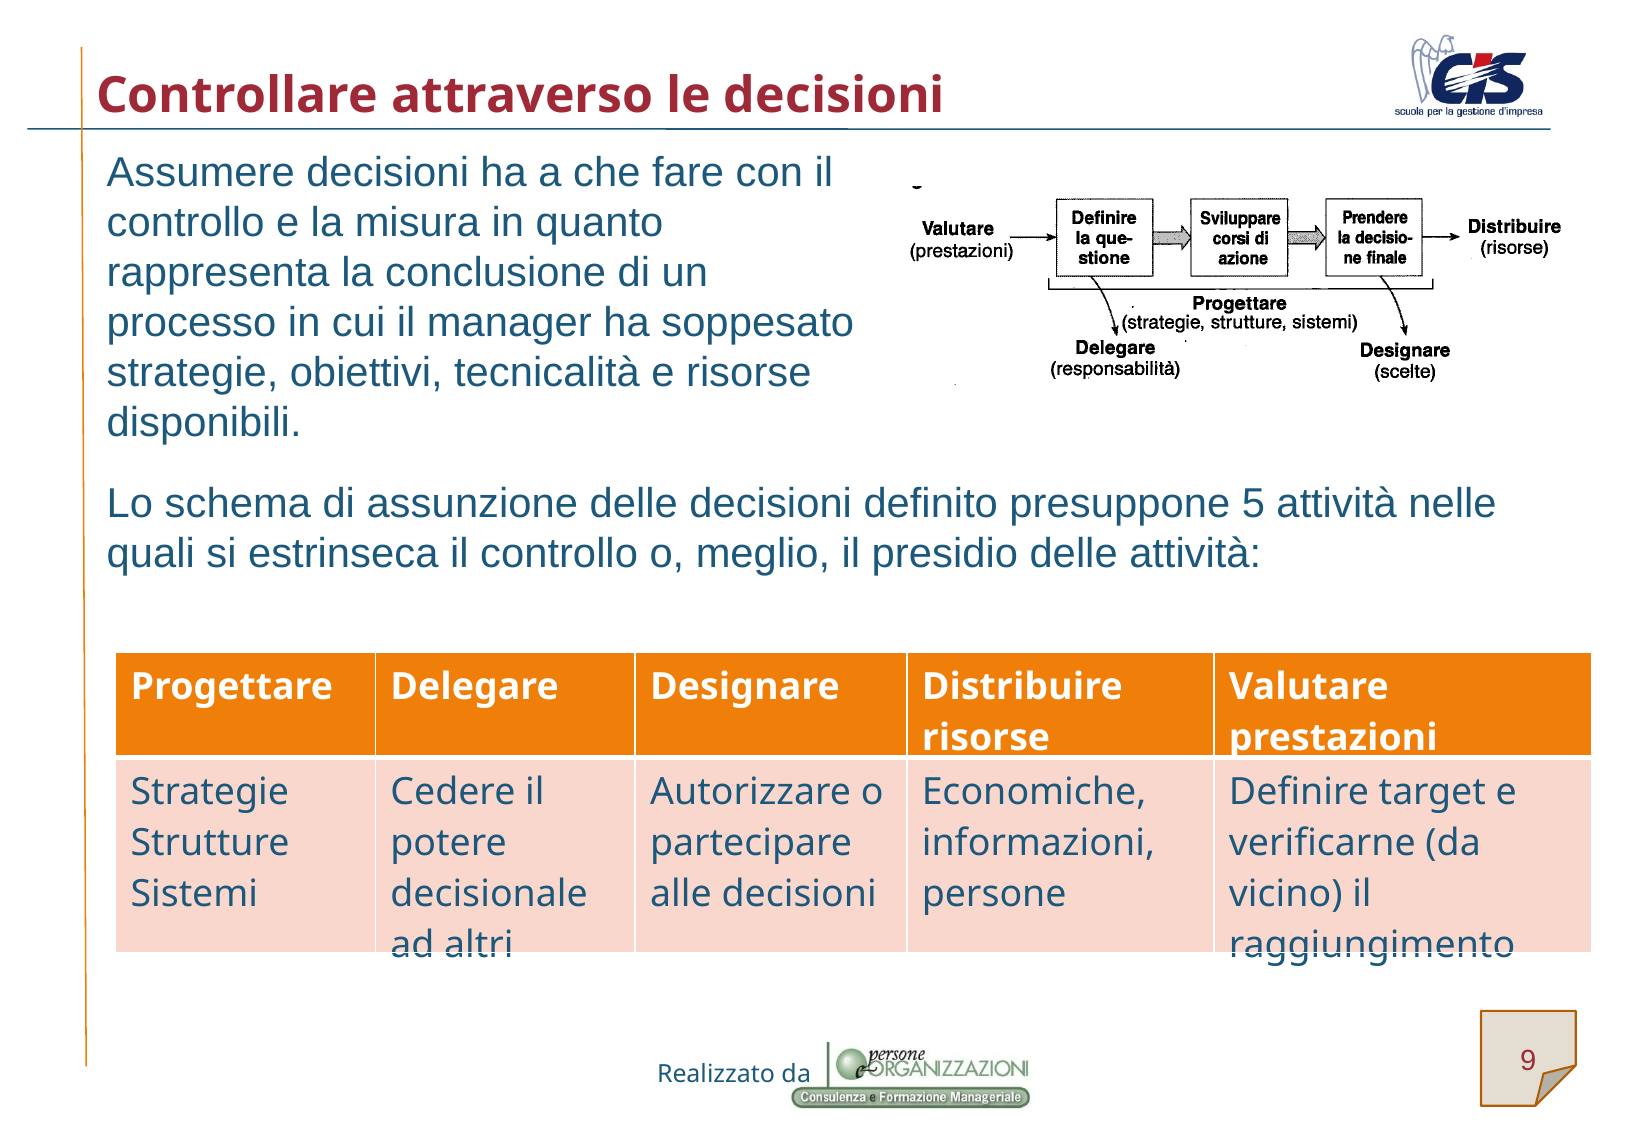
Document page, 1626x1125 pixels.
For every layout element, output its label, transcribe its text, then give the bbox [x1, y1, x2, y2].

table_header Distribuire risorse [908, 653, 1213, 755]
slide_number 9 [1486, 1028, 1571, 1089]
picture [787, 1042, 1036, 1117]
table_header Designare [636, 653, 906, 755]
table_header Valutare prestazioni [1215, 653, 1591, 755]
picture [1390, 30, 1545, 121]
table_cell Definire target e verificarne (da vicino) il raggiungimento [1215, 760, 1591, 952]
table_cell Economiche, informazioni, persone [908, 760, 1213, 952]
table_cell Autorizzare o partecipare alle decisioni [636, 760, 906, 952]
text_box Lo schema di assunzione delle decisioni definito presuppone 5 attività nelle quali si estrinseca il controllo o, meglio, il presidio delle attività: [91, 468, 1581, 584]
table_header Delegare [376, 653, 634, 755]
text_box Assumere decisioni ha a che fare con il controllo e la misura in quanto rappresenta la conclusione di un processo in cui il manager ha soppesato strategie, obiettivi, tecnicalità e risorse disponibili. [91, 137, 872, 453]
table_header Progettare [116, 653, 375, 755]
table_cell Strategie Strutture Sistemi [116, 760, 375, 952]
table_cell Cedere il potere decisionale ad altri [376, 760, 634, 952]
title Controllare attraverso le decisioni [81, 33, 1544, 153]
picture [787, 1070, 792, 1080]
picture [871, 185, 1615, 386]
